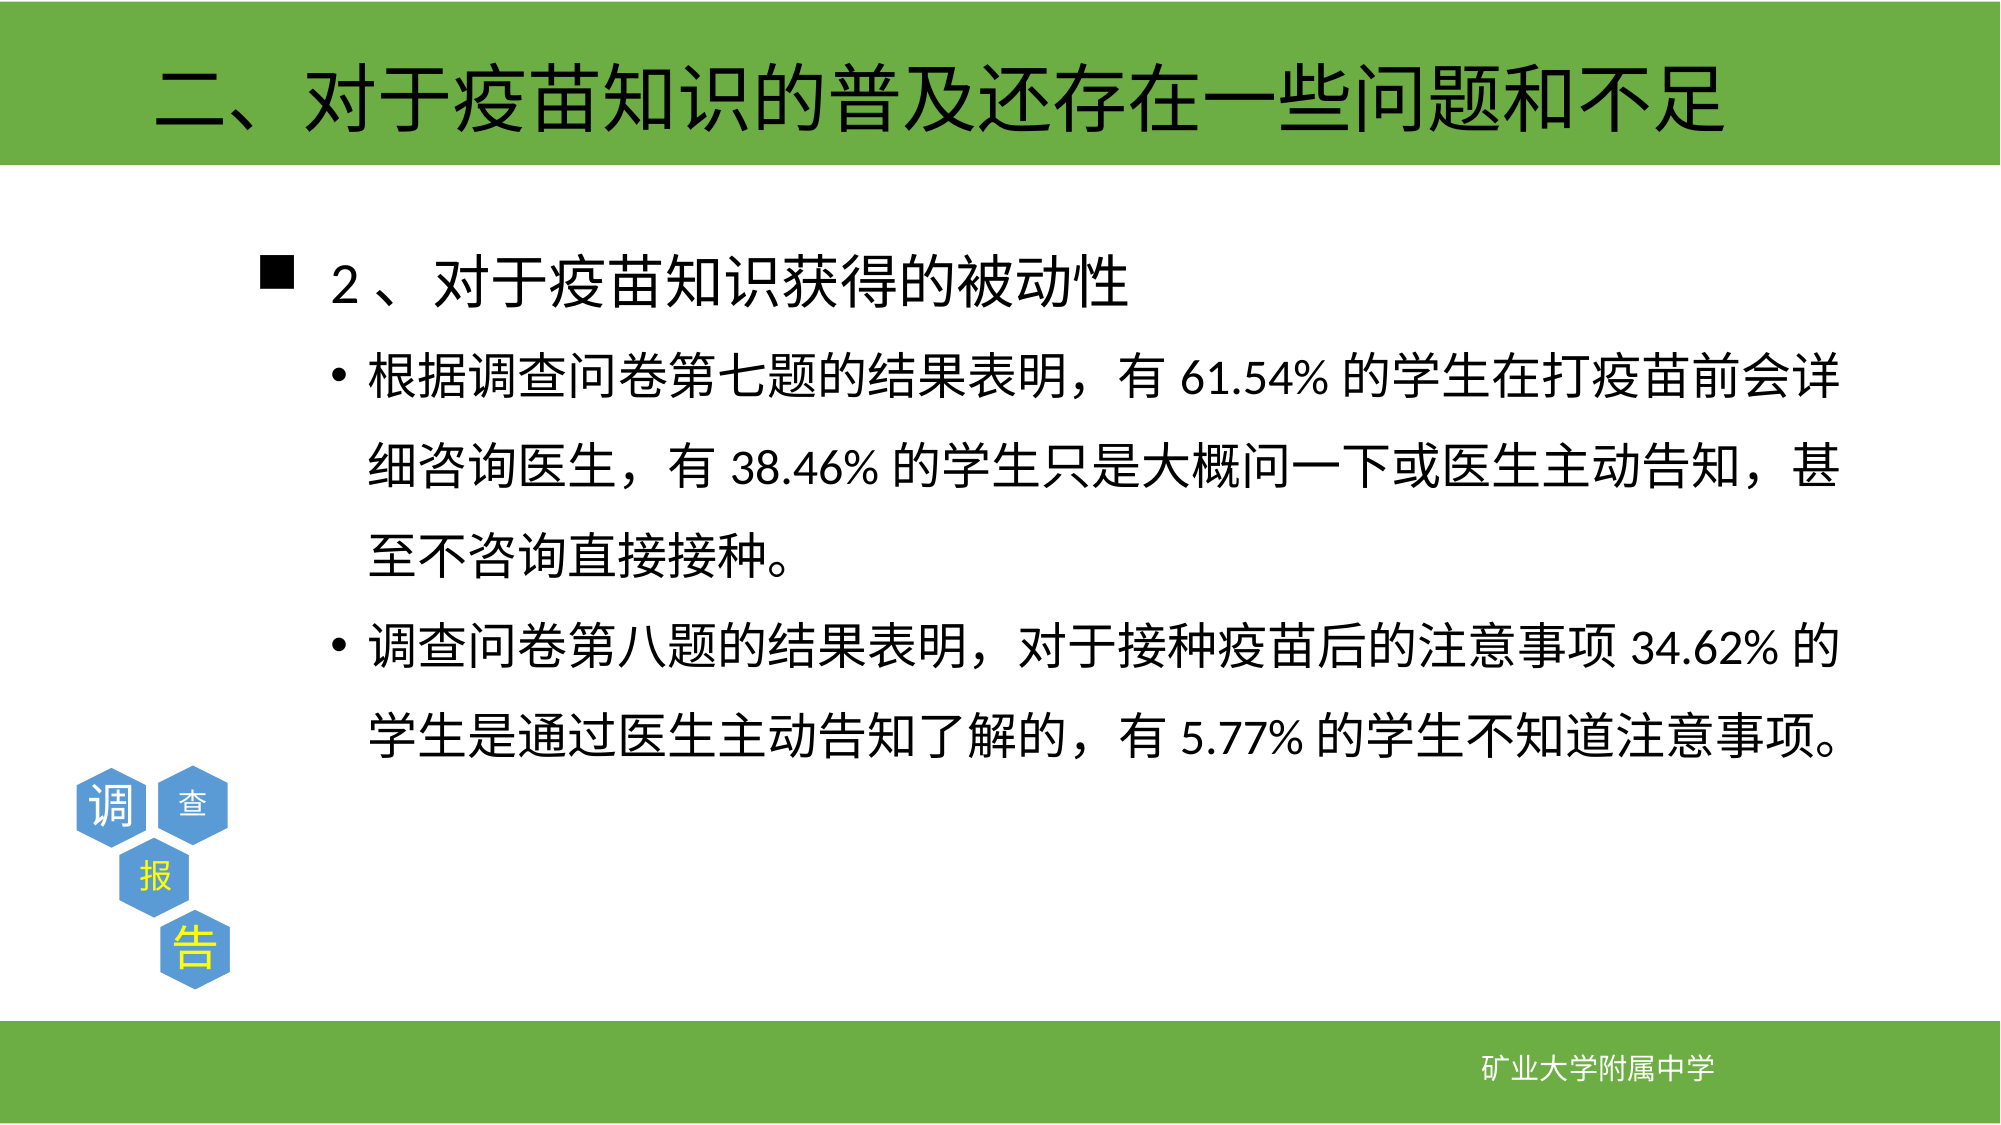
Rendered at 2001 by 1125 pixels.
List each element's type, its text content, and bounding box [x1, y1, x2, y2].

title 二、对于疫苗知识的普及还存在一些问题和不足 [137, 50, 1863, 154]
list 2、对于疫苗知识获得的被动性 根据调查问卷第七题的结果表明，有61.54%的学生在打疫苗前会详细咨询医生，有38.46%的学生只是大概问一下或医生主动告知，甚至不咨询直接接种。 调查问卷第八题的结果表明，对于接种疫苗后的注意事项34.62%的学生是通过医生主动告知了解的，有5.77%的学生不知道注意事项。 [240, 202, 1863, 1014]
